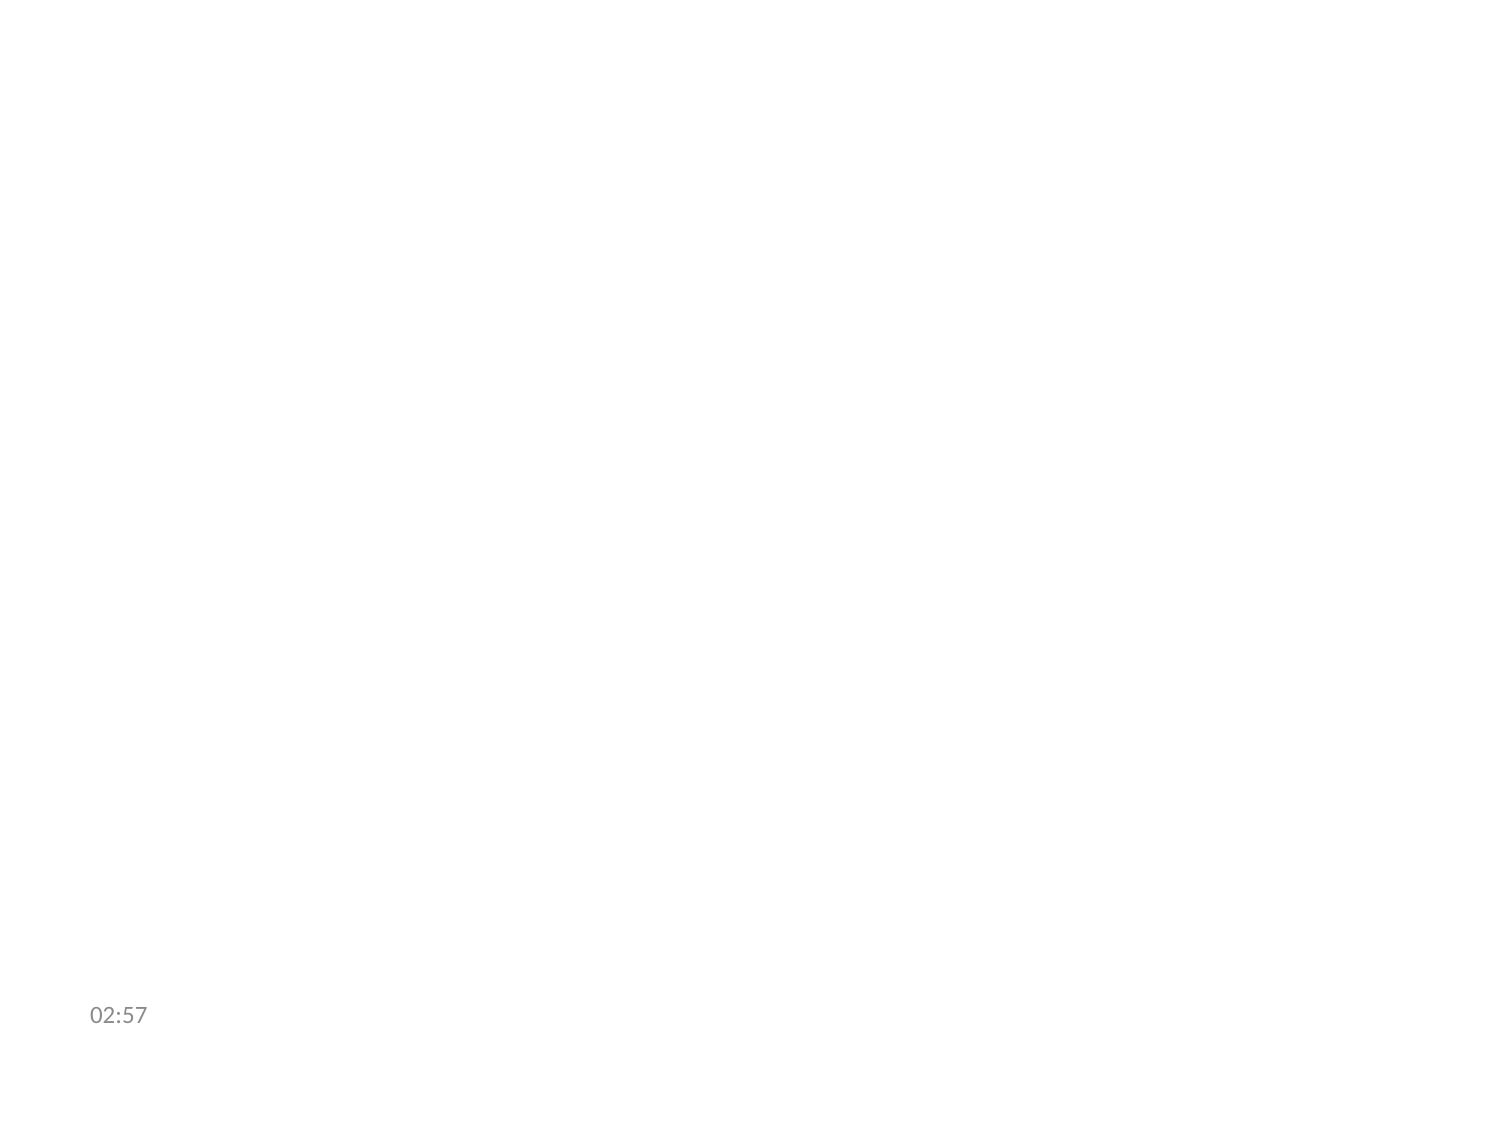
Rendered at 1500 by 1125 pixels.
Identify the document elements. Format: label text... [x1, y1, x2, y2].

text_box 15:35 [75, 983, 425, 1044]
